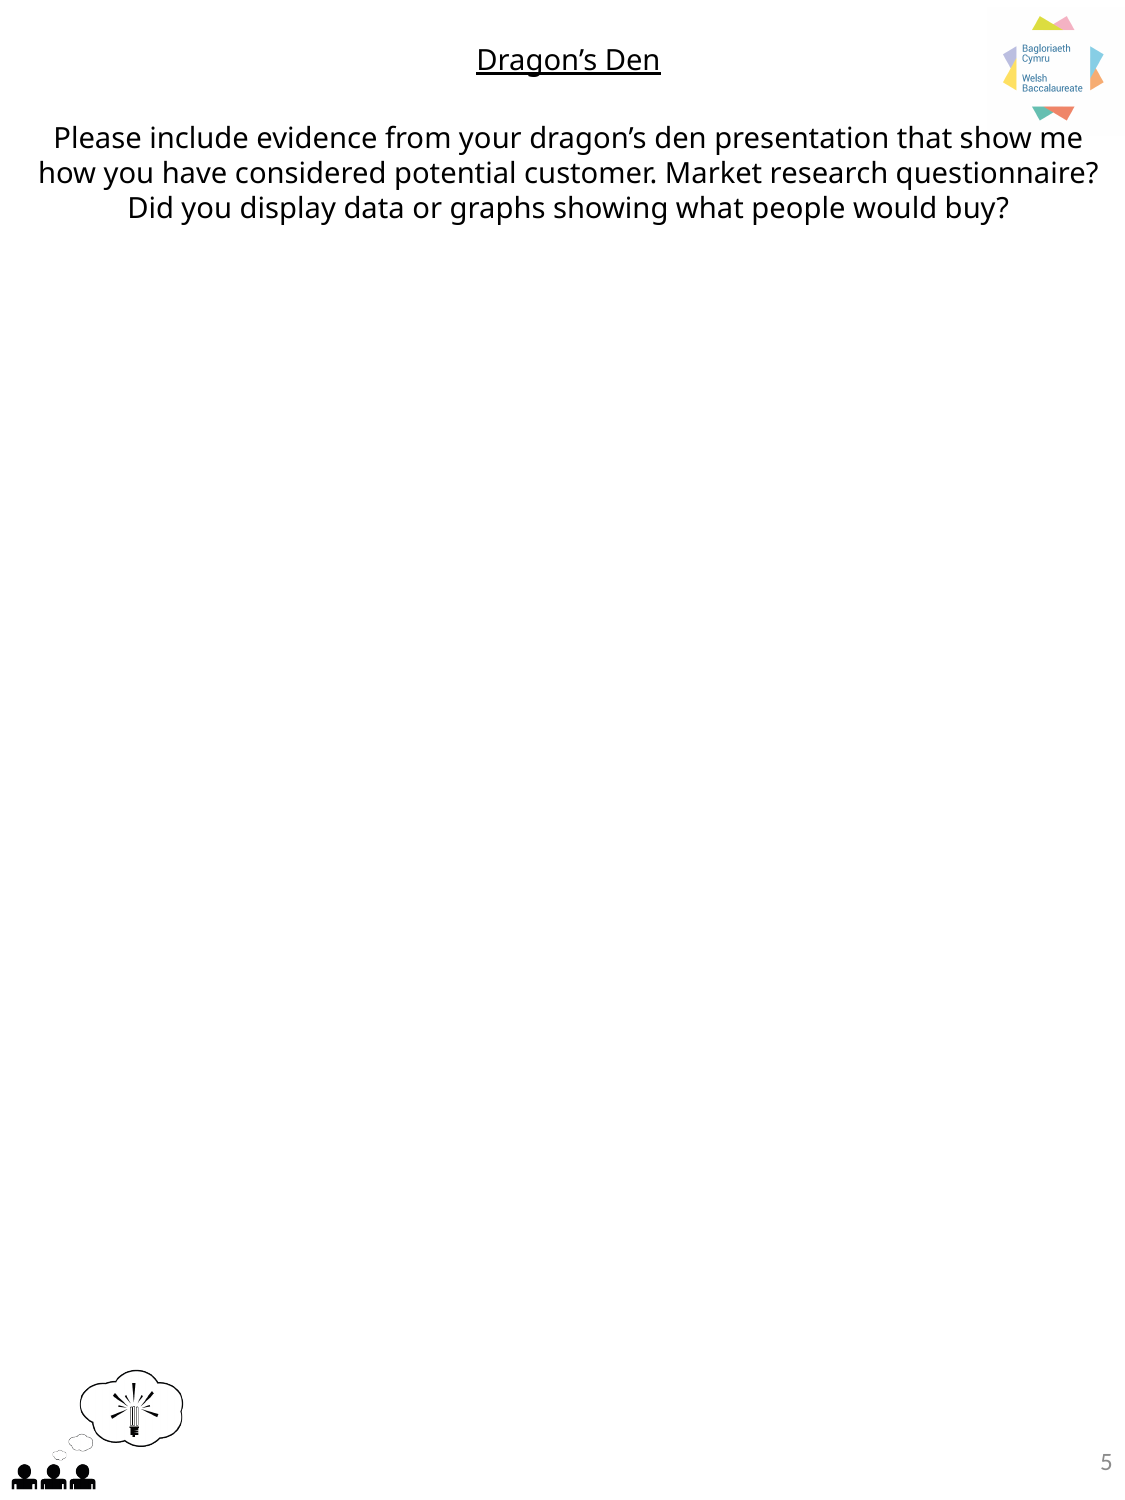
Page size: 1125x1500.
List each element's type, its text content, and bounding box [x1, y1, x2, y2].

picture [9, 1365, 196, 1491]
slide_number 5 [865, 1420, 1125, 1500]
text_box Dragon’s Den [9, 33, 982, 84]
text_box Please include evidence from your dragon’s den presentation that show me how you have considered potential customer. Market research questionnaire? Did you display data or graphs showing what people would buy? [21, 112, 1116, 232]
picture [987, 7, 1125, 136]
